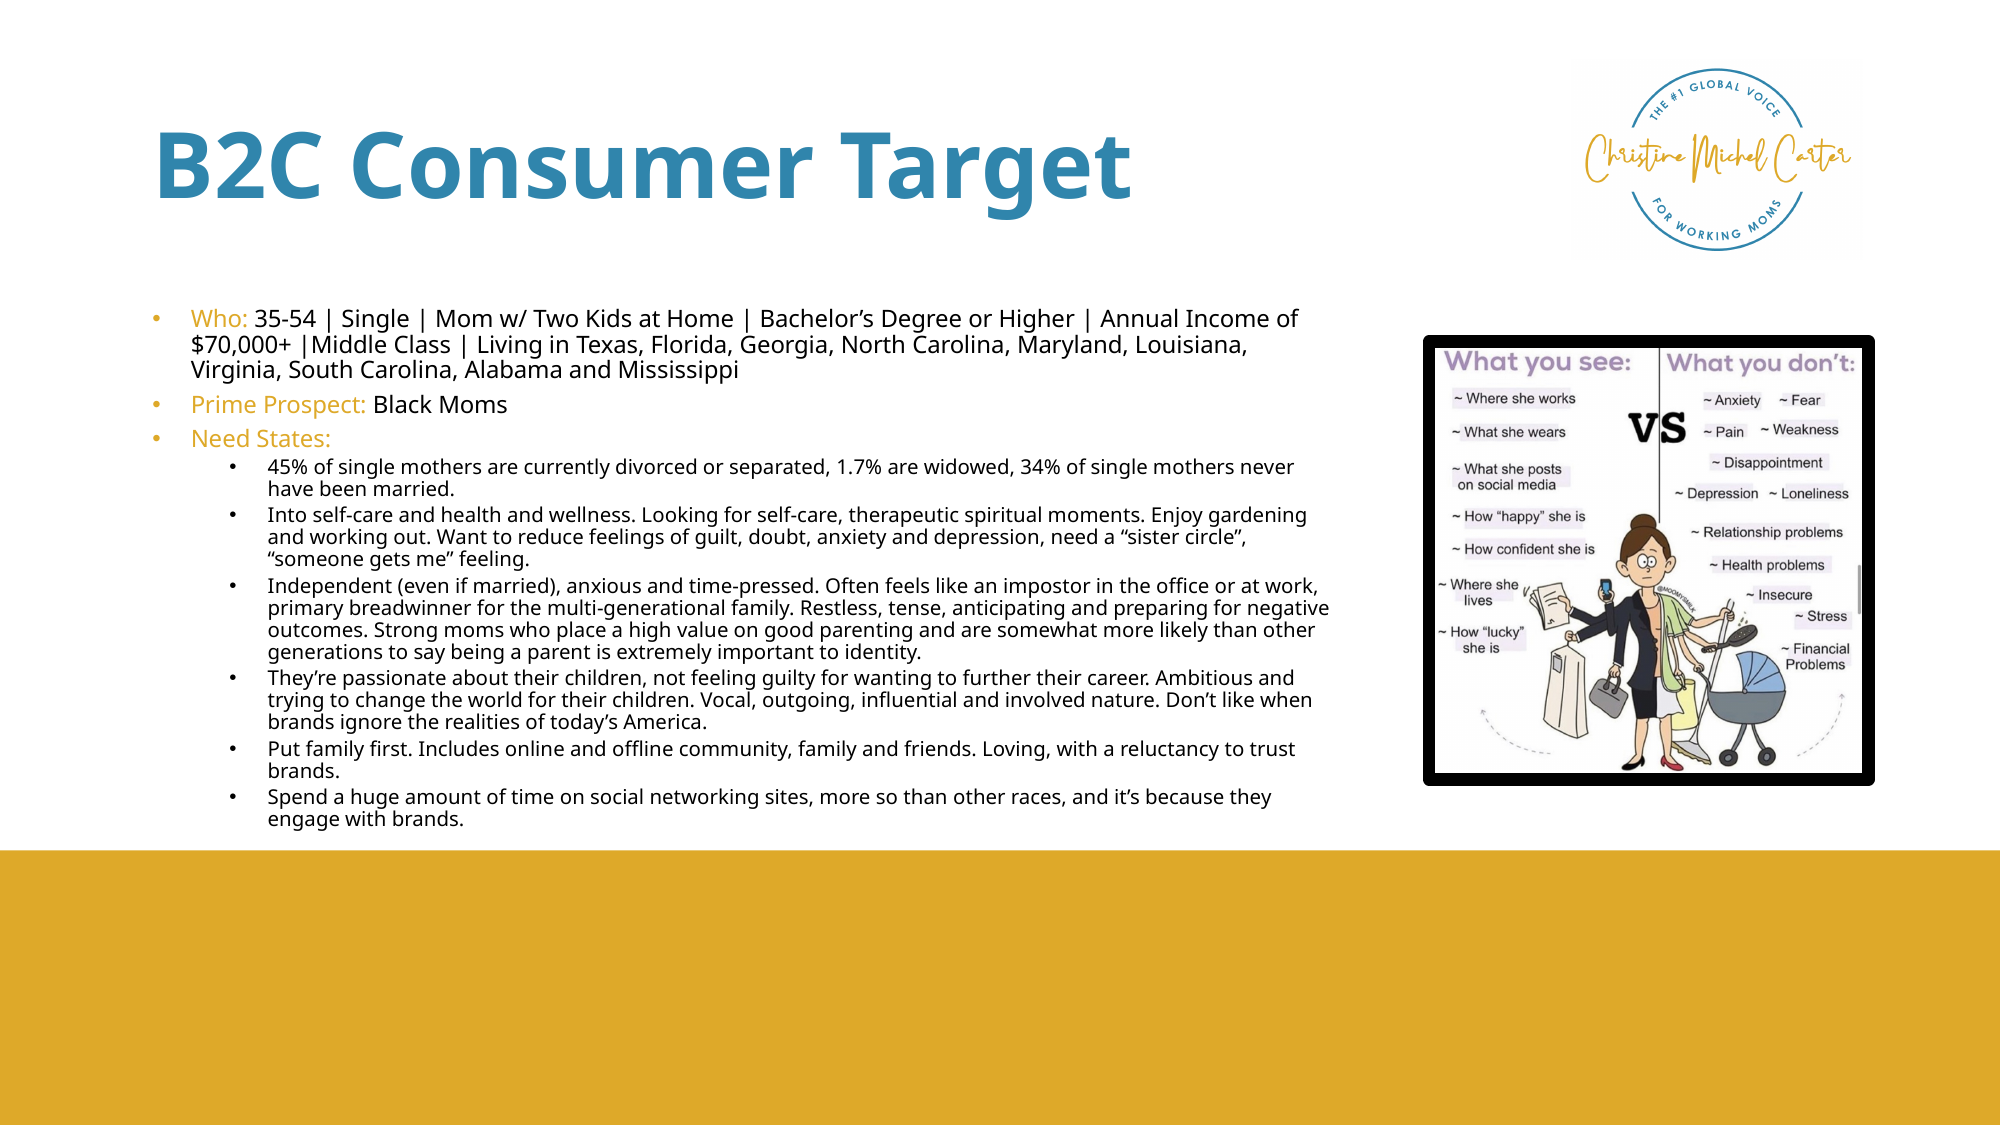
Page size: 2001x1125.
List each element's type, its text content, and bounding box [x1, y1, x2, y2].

text_box [0, 849, 2000, 1125]
list Who: 35-54 | Single | Mom w/ Two Kids at Home | Bachelor’s Degree or Higher | Annual Income of $70,000+ |Middle Class | Living in Texas, Florida, Georgia, North Carolina, Maryland, Louisiana, Virginia, South Carolina, Alabama and Mississippi Prime Prospect: Black Moms Need States: 45% of single mothers are currently divorced or separated, 1.7% are widowed, 34% of single mothers never have been married. Into self-care and health and wellness. Looking for self-care, therapeutic spiritual moments. Enjoy gardening and working out. Want to reduce feelings of guilt, doubt, anxiety and depression, need a “sister circle”, “someone gets me” feeling. Independent (even if married), anxious and time-pressed. Often feels like an impostor in the office or at work, primary breadwinner for the multi-generational family. Restless, tense, anticipating and preparing for negative outcomes. Strong moms who place a high value on good parenting and are somewhat more likely than other generations to say being a parent is extremely important to identity. They’re passionate about their children, not feeling guilty for wanting to further their career. Ambitious and trying to change the world for their children. Vocal, outgoing, influential and involved nature. Don’t like when brands ignore the realities of today’s America. Put family first. Includes online and offline community, family and friends. Loving, with a reluctancy to trust brands. Spend a huge amount of time on social networking sites, more so than other races, and it’s because they engage with brands. [137, 299, 1356, 849]
title B2C Consumer Target [137, 59, 1863, 278]
picture [1571, 59, 1863, 260]
picture [1434, 347, 1863, 774]
